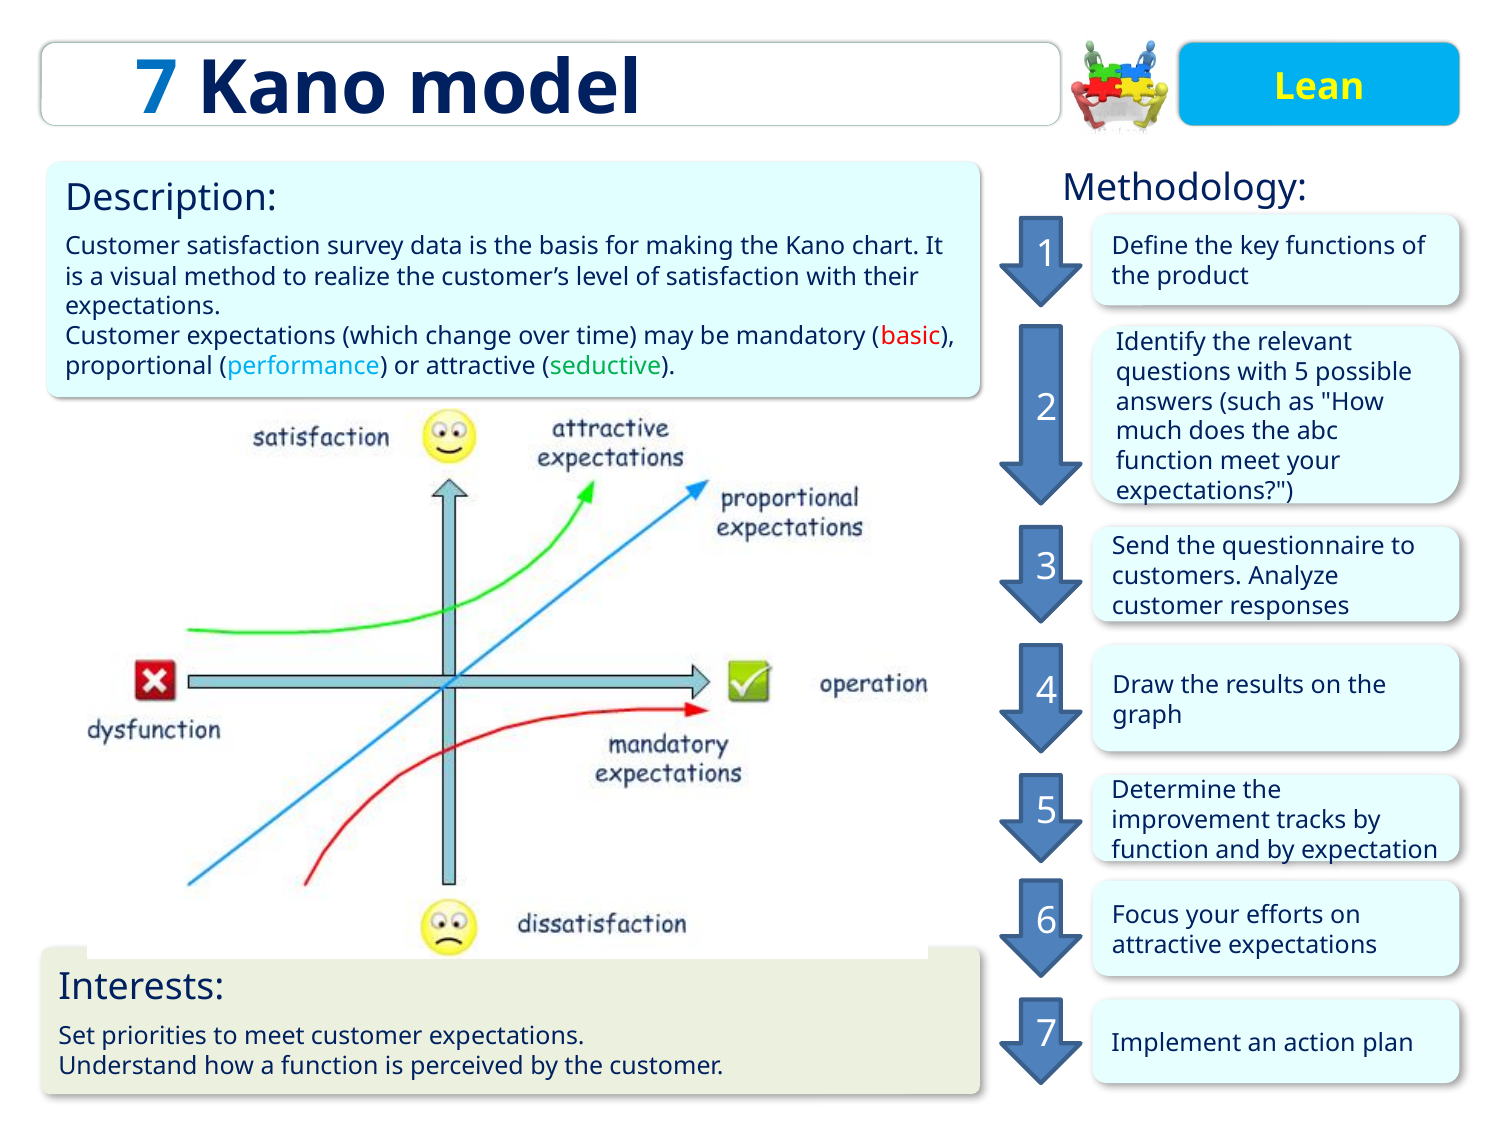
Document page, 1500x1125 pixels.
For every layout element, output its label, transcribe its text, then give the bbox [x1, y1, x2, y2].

text_box Determine the improvement tracks by function and by expectation [1090, 772, 1462, 864]
text_box 4 [999, 643, 1083, 754]
picture [87, 408, 928, 959]
text_box Methodology: [1044, 153, 1460, 217]
text_box 6 [999, 878, 1083, 978]
text_box Implement an action plan [1090, 997, 1462, 1086]
text_box Focus your efforts on attractive expectations [1090, 878, 1462, 978]
text_box 1 [999, 215, 1083, 308]
text_box Send the questionnaire to customers. Analyze customer responses [1090, 524, 1462, 624]
text_box Identify the relevant questions with 5 possible answers (such as "How much does the abc function meet your expectations?") [1090, 324, 1462, 506]
text_box Description: Customer satisfaction survey data is the basis for making the Kano chart. It is a visual method to realize the customer’s level of satisfaction with their expectations. Customer expectations (which change over time) may be mandatory (basic), proportional (performance) or attractive (seductive). [44, 159, 982, 400]
text_box Lean [1181, 40, 1462, 128]
text_box 7 Kano model [39, 40, 1058, 128]
picture [1063, 30, 1175, 143]
text_box 2 [999, 324, 1083, 506]
text_box Draw the results on the graph [1090, 643, 1462, 754]
text_box Define the key functions of the product [1090, 217, 1462, 308]
text_box 5 [999, 773, 1083, 864]
text_box 7 [999, 997, 1083, 1086]
text_box Interests: Set priorities to meet customer expectations. Understand how a function is perceived by the customer. [39, 945, 982, 1097]
text_box 3 [999, 524, 1083, 624]
